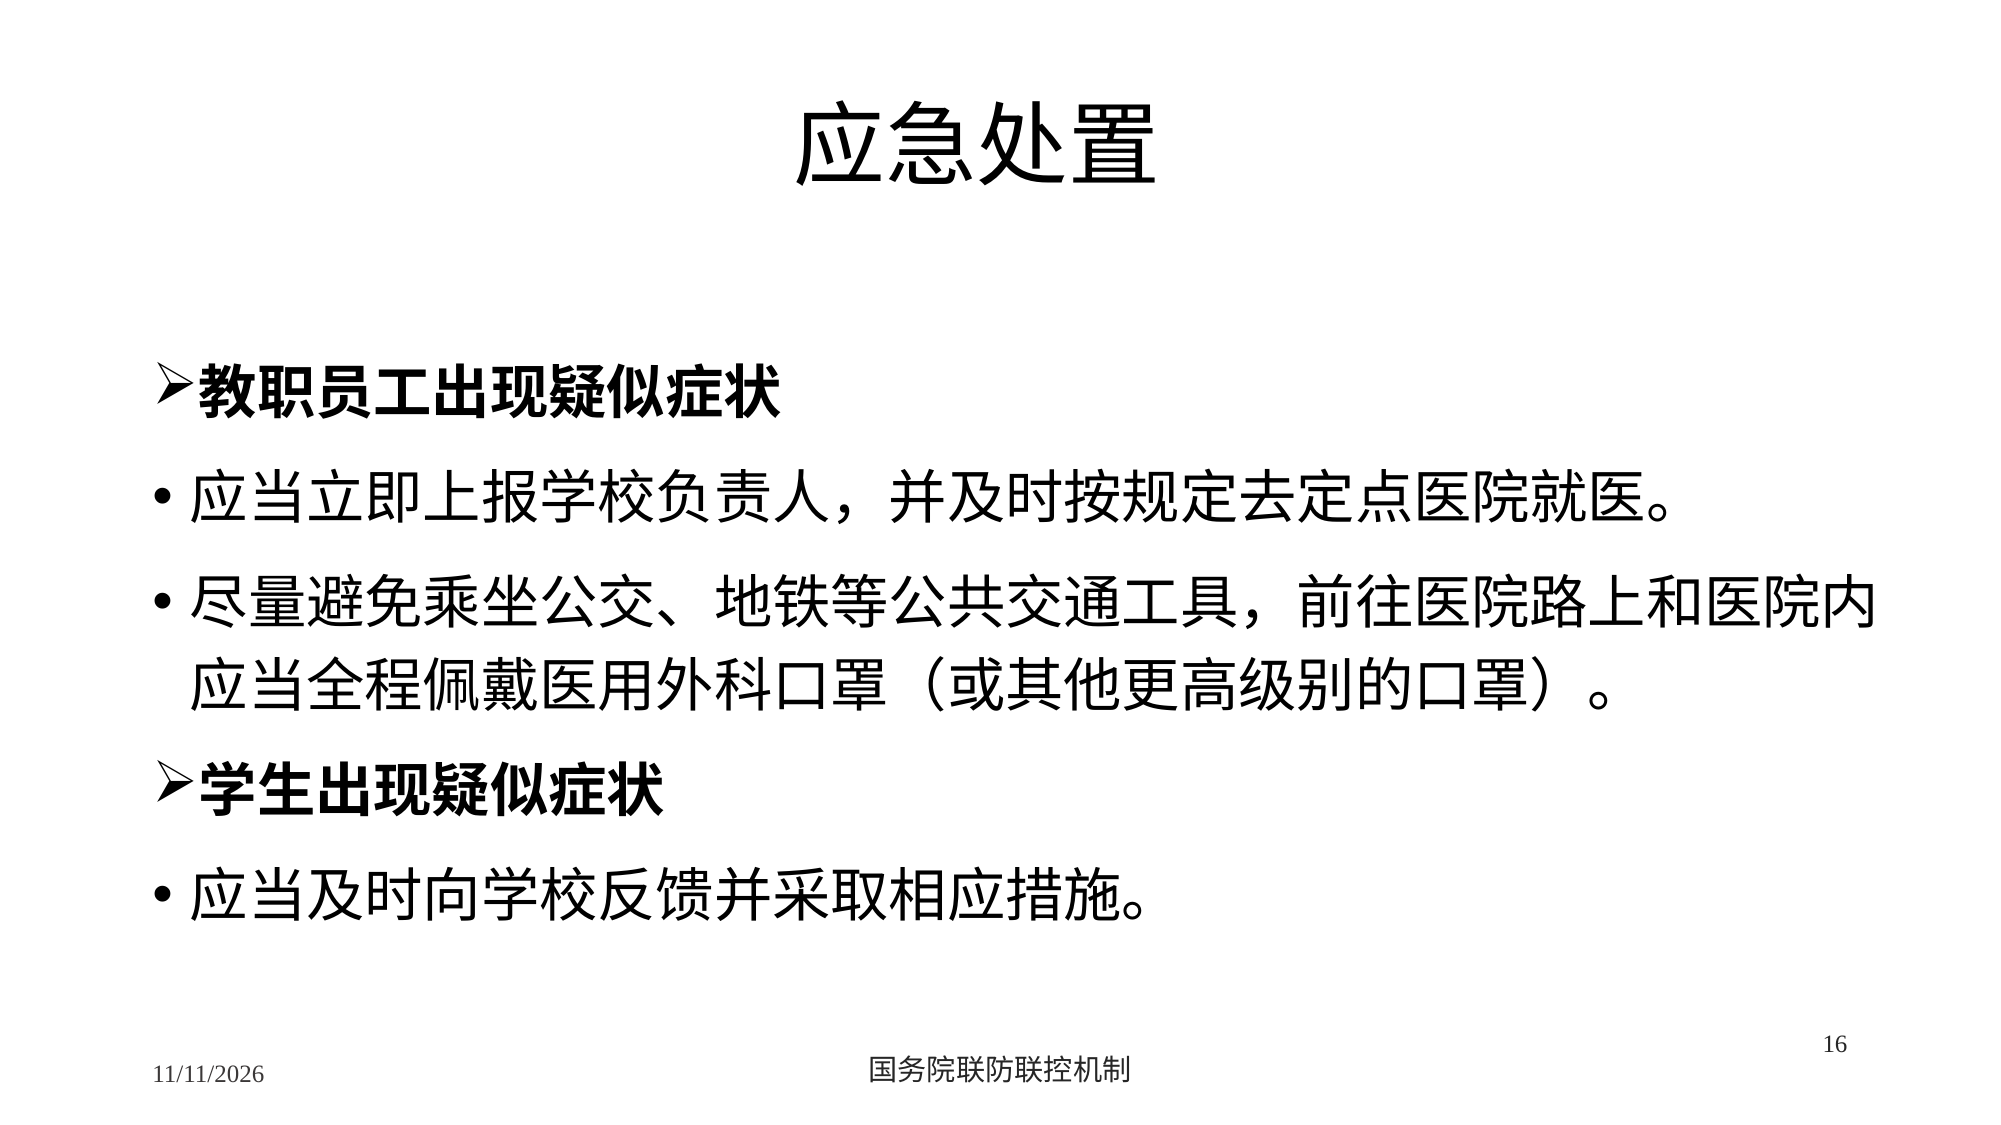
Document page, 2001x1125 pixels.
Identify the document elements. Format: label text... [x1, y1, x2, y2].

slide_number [137, 1042, 588, 1103]
footer 国务院联防联控机制 [662, 1042, 1338, 1103]
slide_number 16 [1412, 1012, 1863, 1073]
list 教职员工出现疑似症状 应当立即上报学校负责人，并及时按规定去定点医院就医。 尽量避免乘坐公交、地铁等公共交通工具，前往医院路上和医院内应当全程佩戴医用外科口罩（或其他更高级别的口罩）。 学生出现疑似症状 应当及时向学校反馈并采取相应措施。 [137, 334, 1913, 966]
title 应急处置 [114, 39, 1840, 258]
